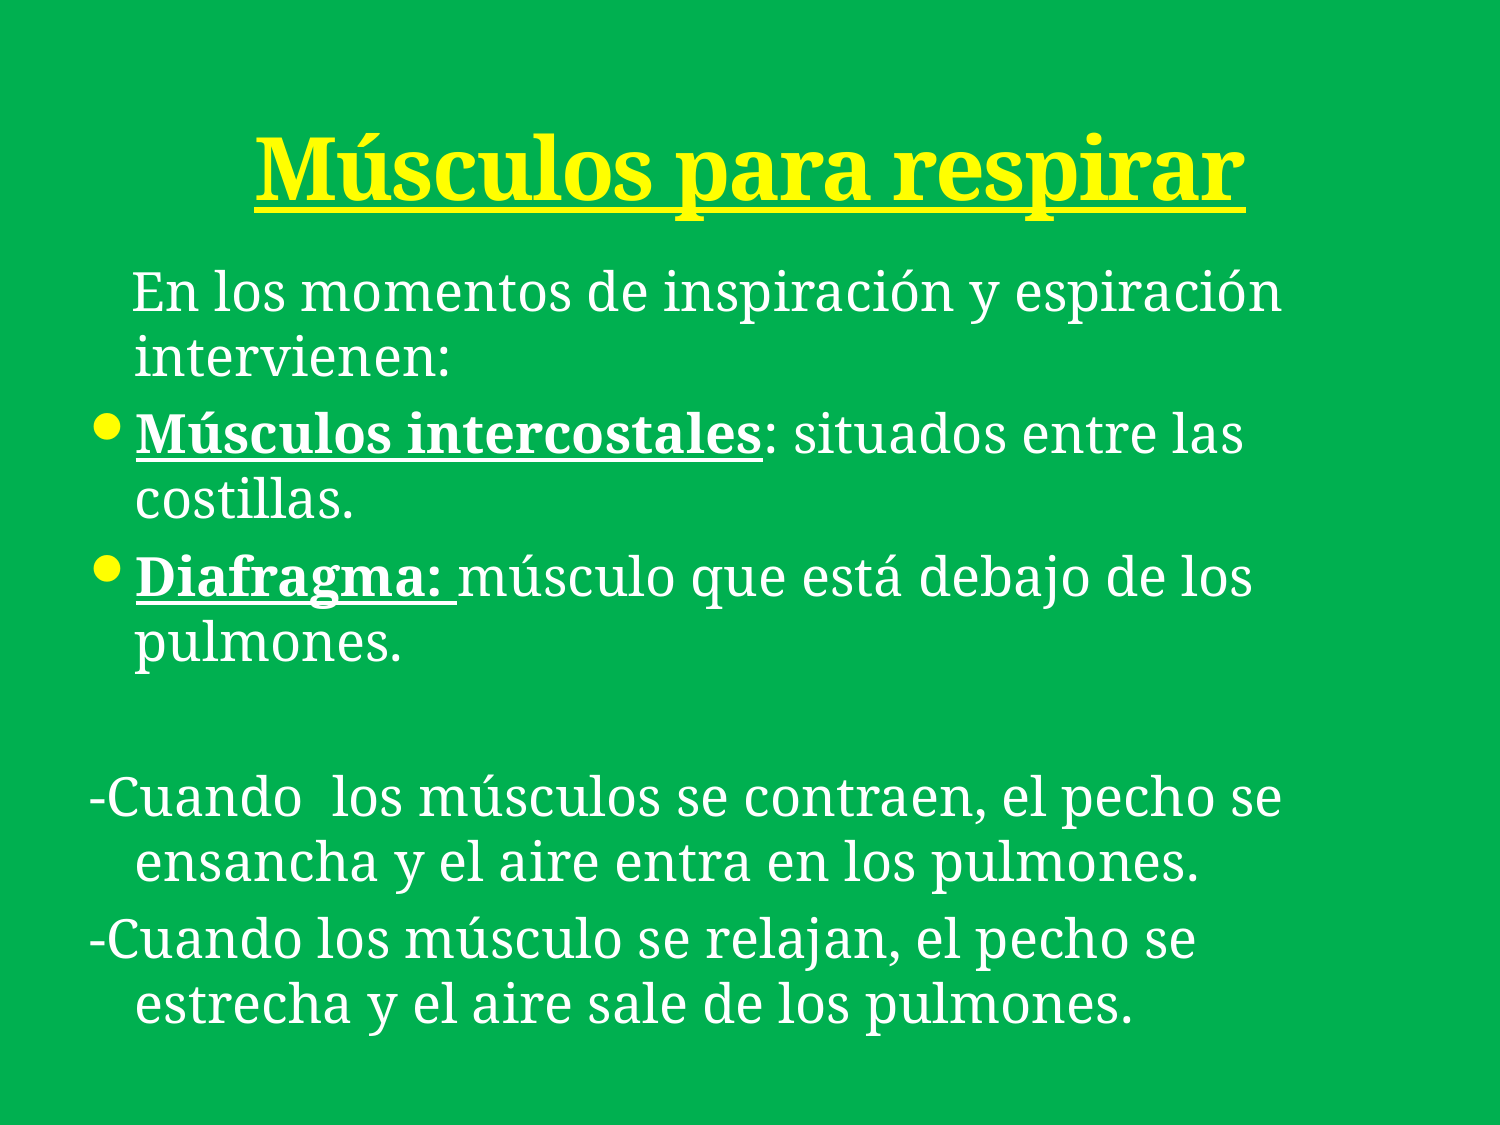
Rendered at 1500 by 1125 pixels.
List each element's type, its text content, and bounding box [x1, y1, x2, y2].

list En los momentos de inspiración y espiración intervienen: Músculos intercostales: situados entre las costillas. Diafragma: músculo que está debajo de los pulmones. -Cuando los músculos se contraen, el pecho se ensancha y el aire entra en los pulmones. -Cuando los músculo se relajan, el pecho se estrecha y el aire sale de los pulmones. [75, 249, 1425, 1000]
title Músculos para respirar [74, 24, 1425, 225]
